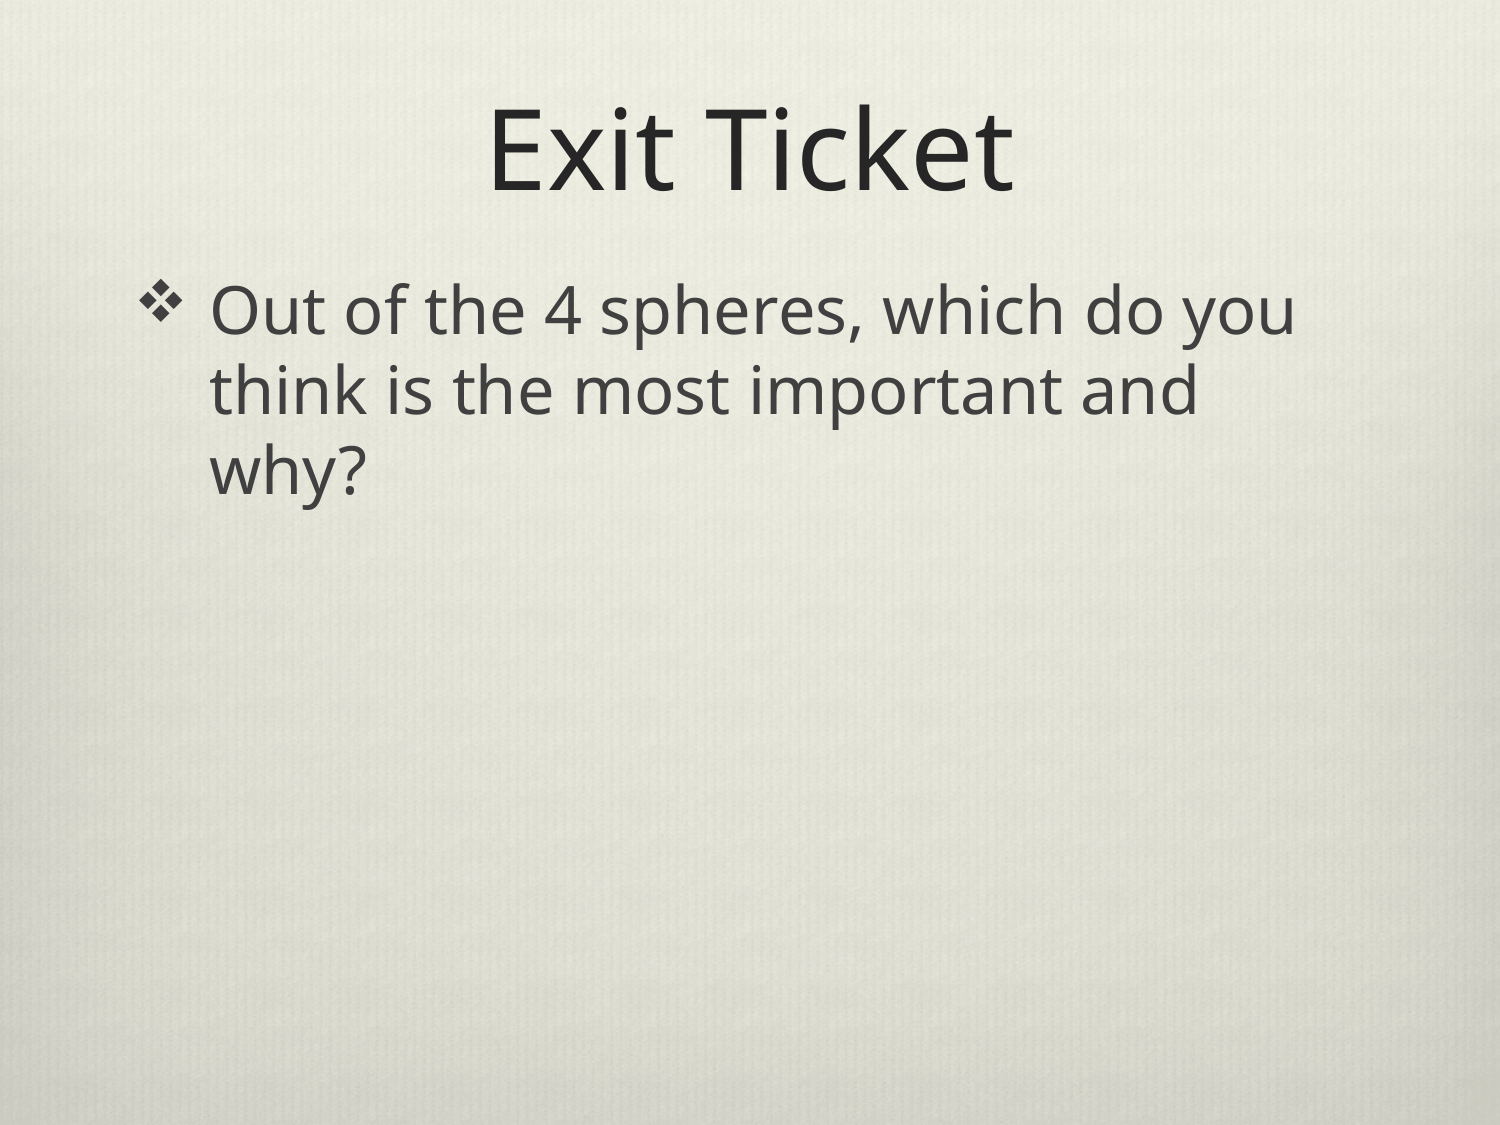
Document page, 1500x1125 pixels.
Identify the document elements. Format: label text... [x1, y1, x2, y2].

list Out of the 4 spheres, which do you think is the most important and why? [119, 260, 1381, 1011]
title Exit Ticket [119, 51, 1381, 240]
